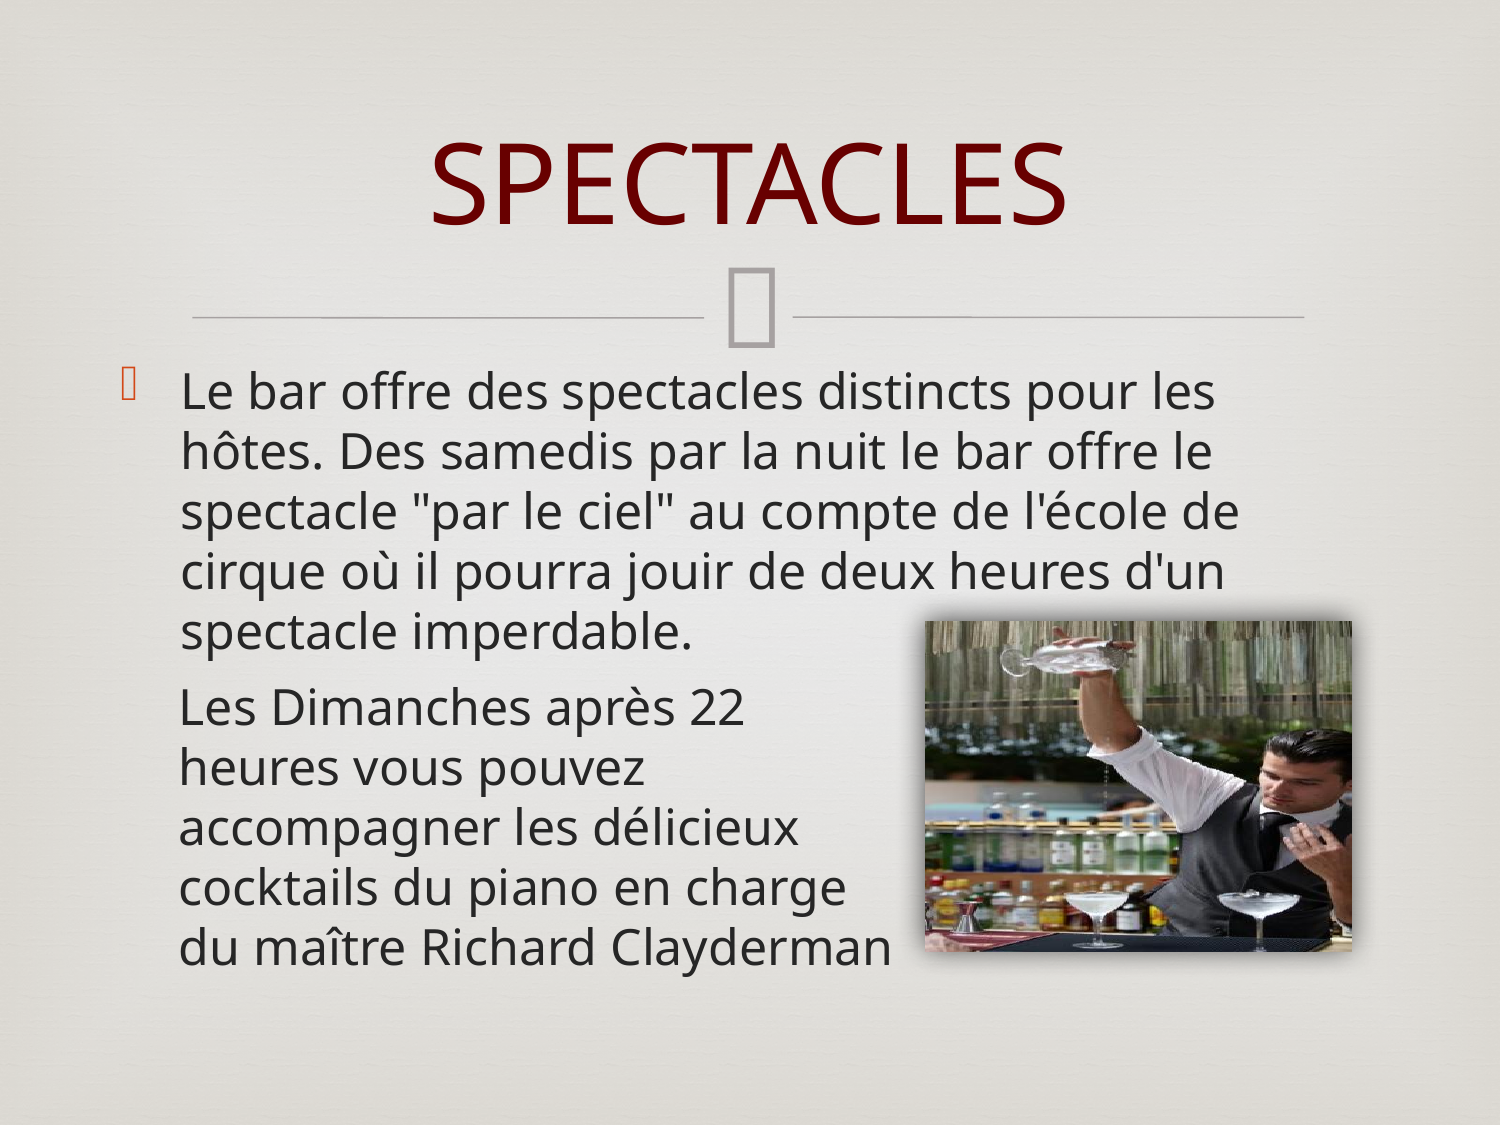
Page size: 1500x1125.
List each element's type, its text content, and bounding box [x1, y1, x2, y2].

text_box Les Dimanches après 22 heures vous pouvez accompagner les délicieux cocktails du piano en charge du maître Richard Clayderman [163, 667, 914, 983]
picture [925, 620, 1352, 952]
title SPECTACLES [112, 93, 1386, 267]
list Le bar offre des spectacles distincts pour les hôtes. Des samedis par la nuit le bar offre le spectacle "par le ciel" au compte de l'école de cirque où il pourra jouir de deux heures d'un spectacle imperdable. [105, 351, 1313, 680]
